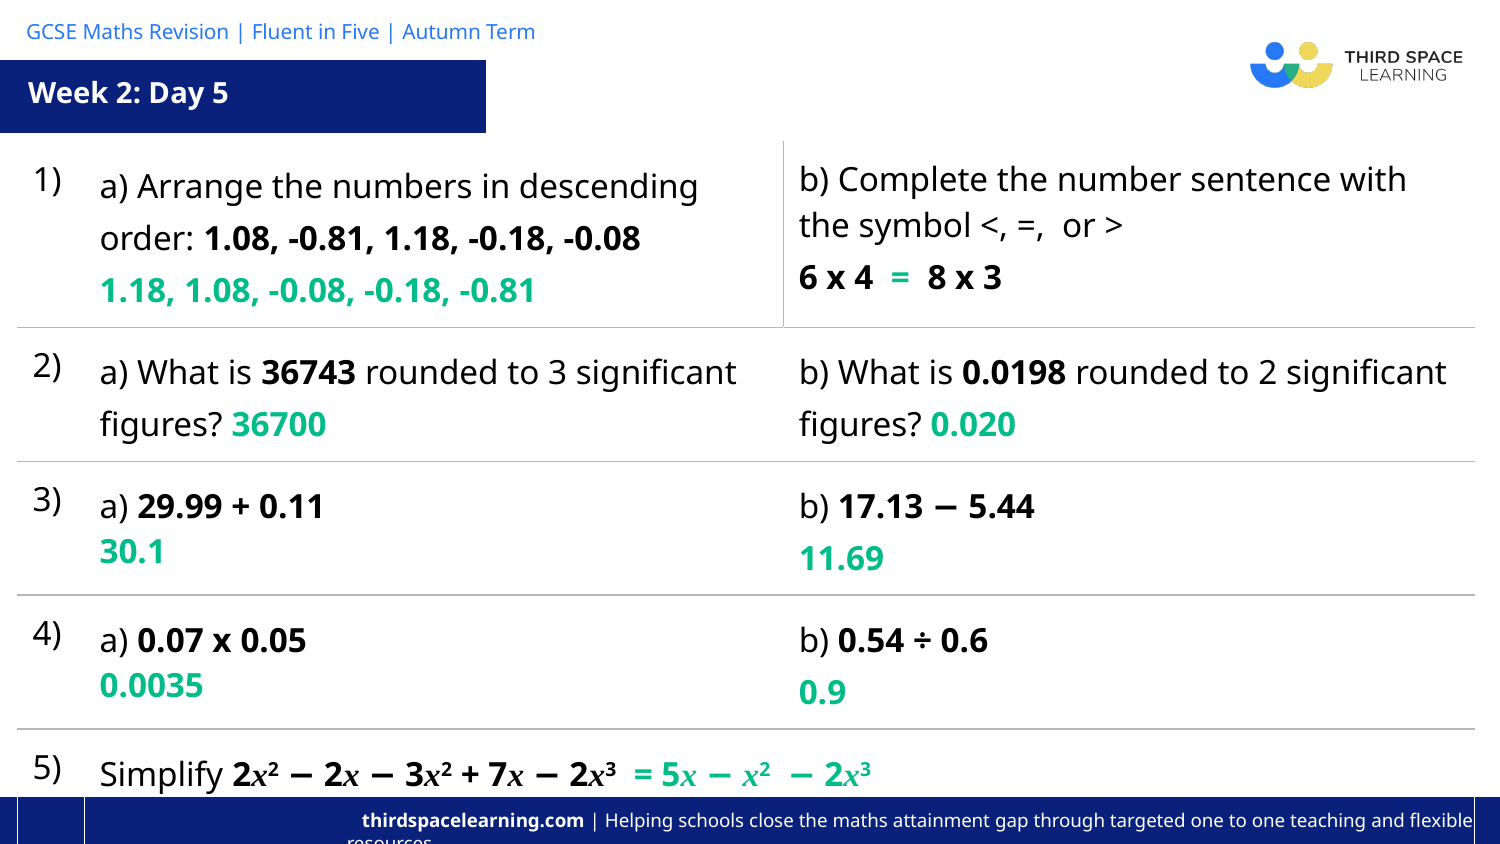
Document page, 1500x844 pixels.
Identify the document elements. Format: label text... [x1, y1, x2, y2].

table_header 1) [18, 142, 84, 327]
table_cell a) 0.07 x 0.05 0.0035 [85, 596, 783, 728]
table_header b) Complete the number sentence with the symbol <, =, or > 6 x 4 = 8 x 3 [784, 142, 1474, 327]
table_cell b) What is 0.0198 rounded to 2 significant figures? 0.020 [784, 328, 1474, 461]
table_cell a) 29.99 + 0.11 30.1 [85, 462, 783, 594]
table_cell 5) [18, 730, 84, 844]
text_box Week 2: Day 5 [13, 59, 383, 125]
table_cell 4) [18, 596, 84, 728]
table_cell b) 0.54 ÷ 0.6 0.9 [784, 596, 1474, 728]
table_cell 2) [18, 328, 84, 461]
picture [1250, 33, 1465, 99]
table_cell Simplify 2x2 − 2x − 3x2 + 7x − 2x3 = 5x − x2 − 2x3 [85, 730, 1474, 844]
table_cell 3) [18, 462, 84, 594]
table_cell b) 17.13 − 5.44 11.69 [784, 462, 1474, 594]
table_header a) Arrange the numbers in descending order: 1.08, -0.81, 1.18, -0.18, -0.08 1.18, 1.08, -0.08, -0.18, -0.81 [85, 142, 783, 327]
table_cell a) What is 36743 rounded to 3 significant figures? 36700 [85, 328, 783, 461]
